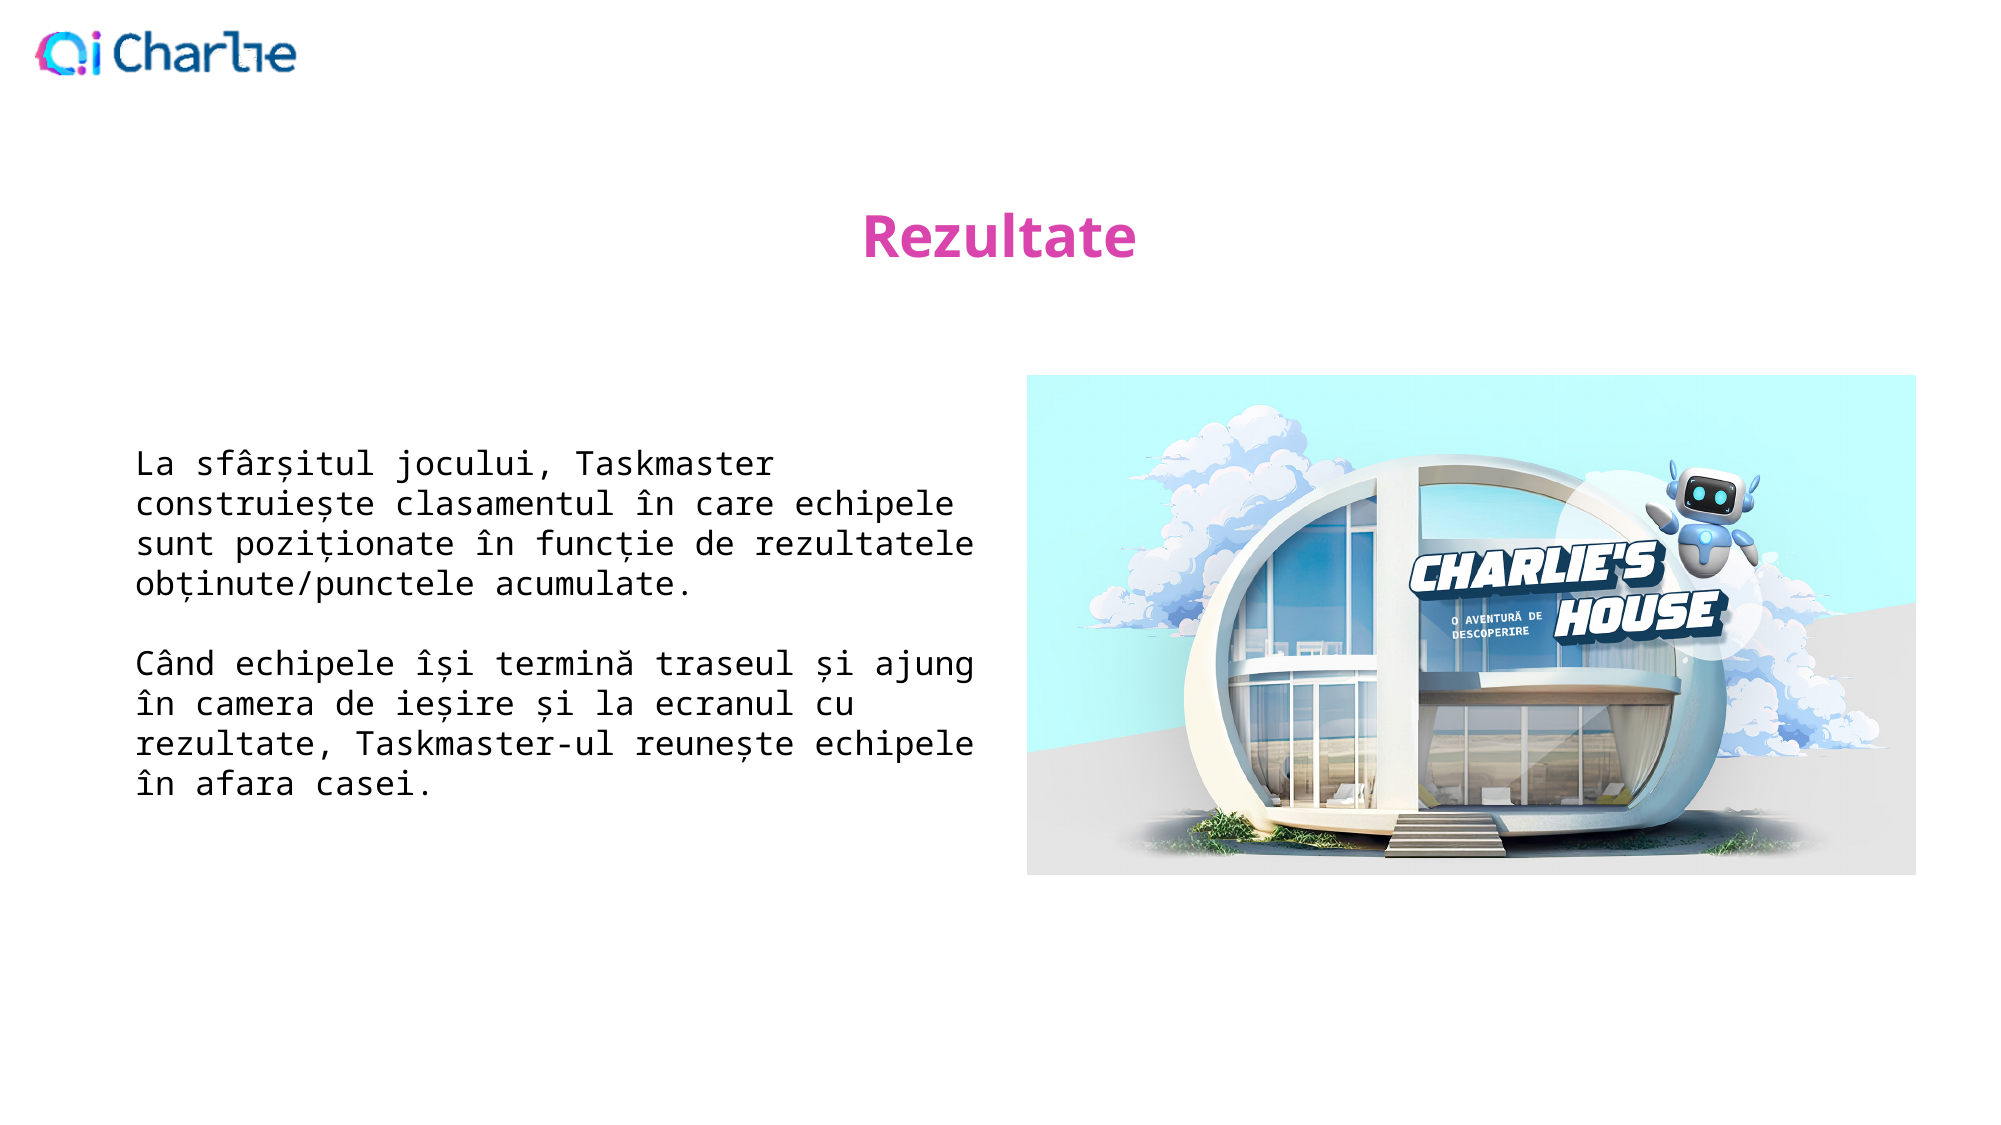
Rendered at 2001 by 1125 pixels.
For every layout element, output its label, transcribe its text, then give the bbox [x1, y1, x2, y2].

picture [107, 27, 303, 79]
text_box Rezultate [0, 192, 2000, 277]
text_box La sfârșitul jocului, Taskmaster construiește clasamentul în care echipele sunt poziționate în funcție de rezultatele obținute/punctele acumulate. Când echipele își termină traseul și ajung în camera de ieșire și la ecranul cu rezultate, Taskmaster-ul reunește echipele în afara casei. [32, 395, 1000, 850]
picture [1027, 375, 1916, 875]
picture [33, 28, 104, 76]
